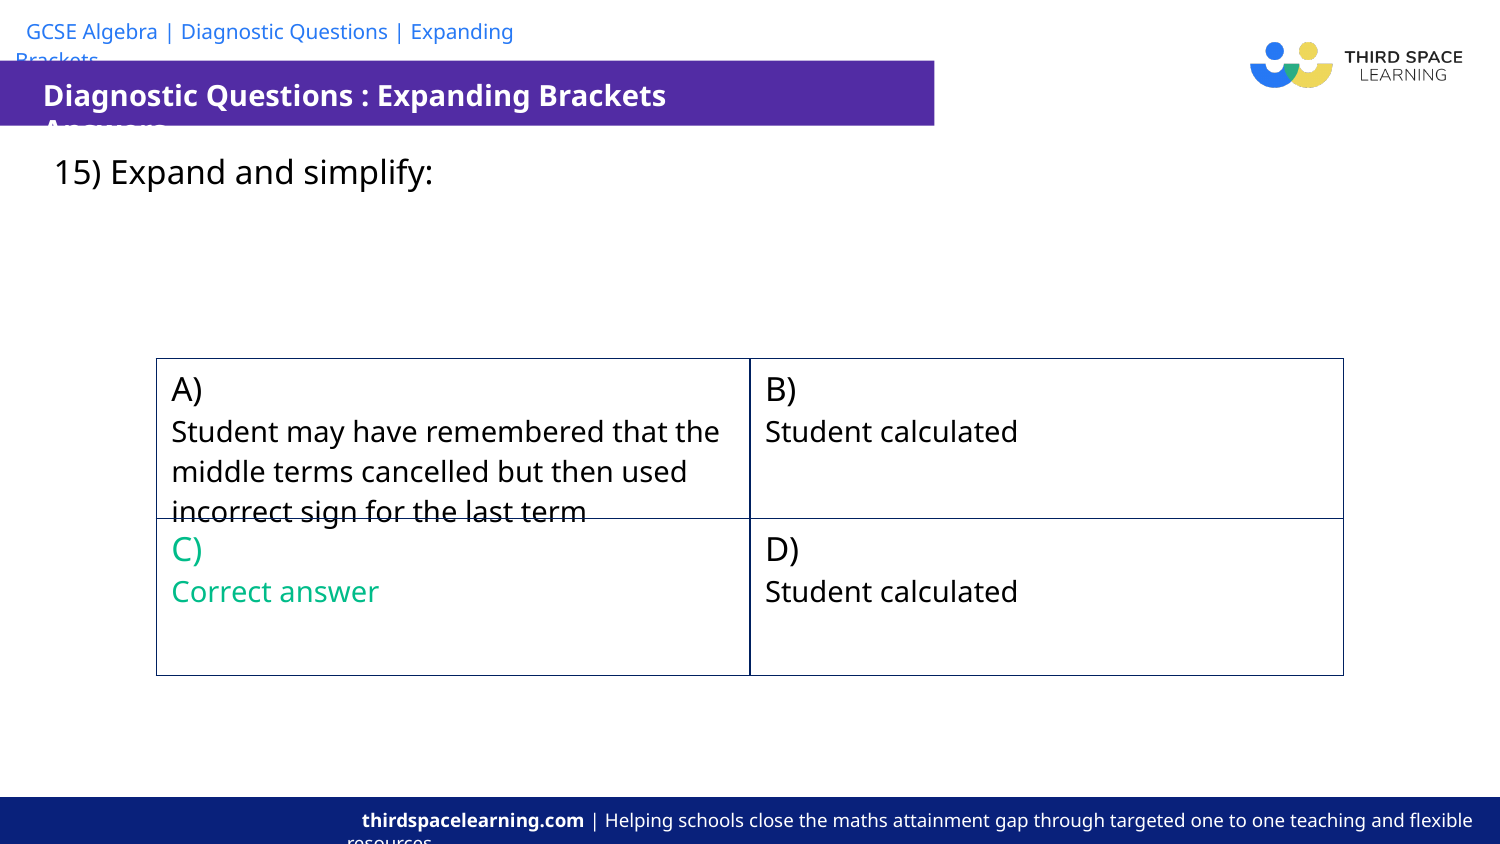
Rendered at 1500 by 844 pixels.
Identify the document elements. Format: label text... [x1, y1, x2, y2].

text_box Diagnostic Questions : Expanding Brackets Answers [27, 61, 778, 141]
picture [1250, 33, 1465, 99]
